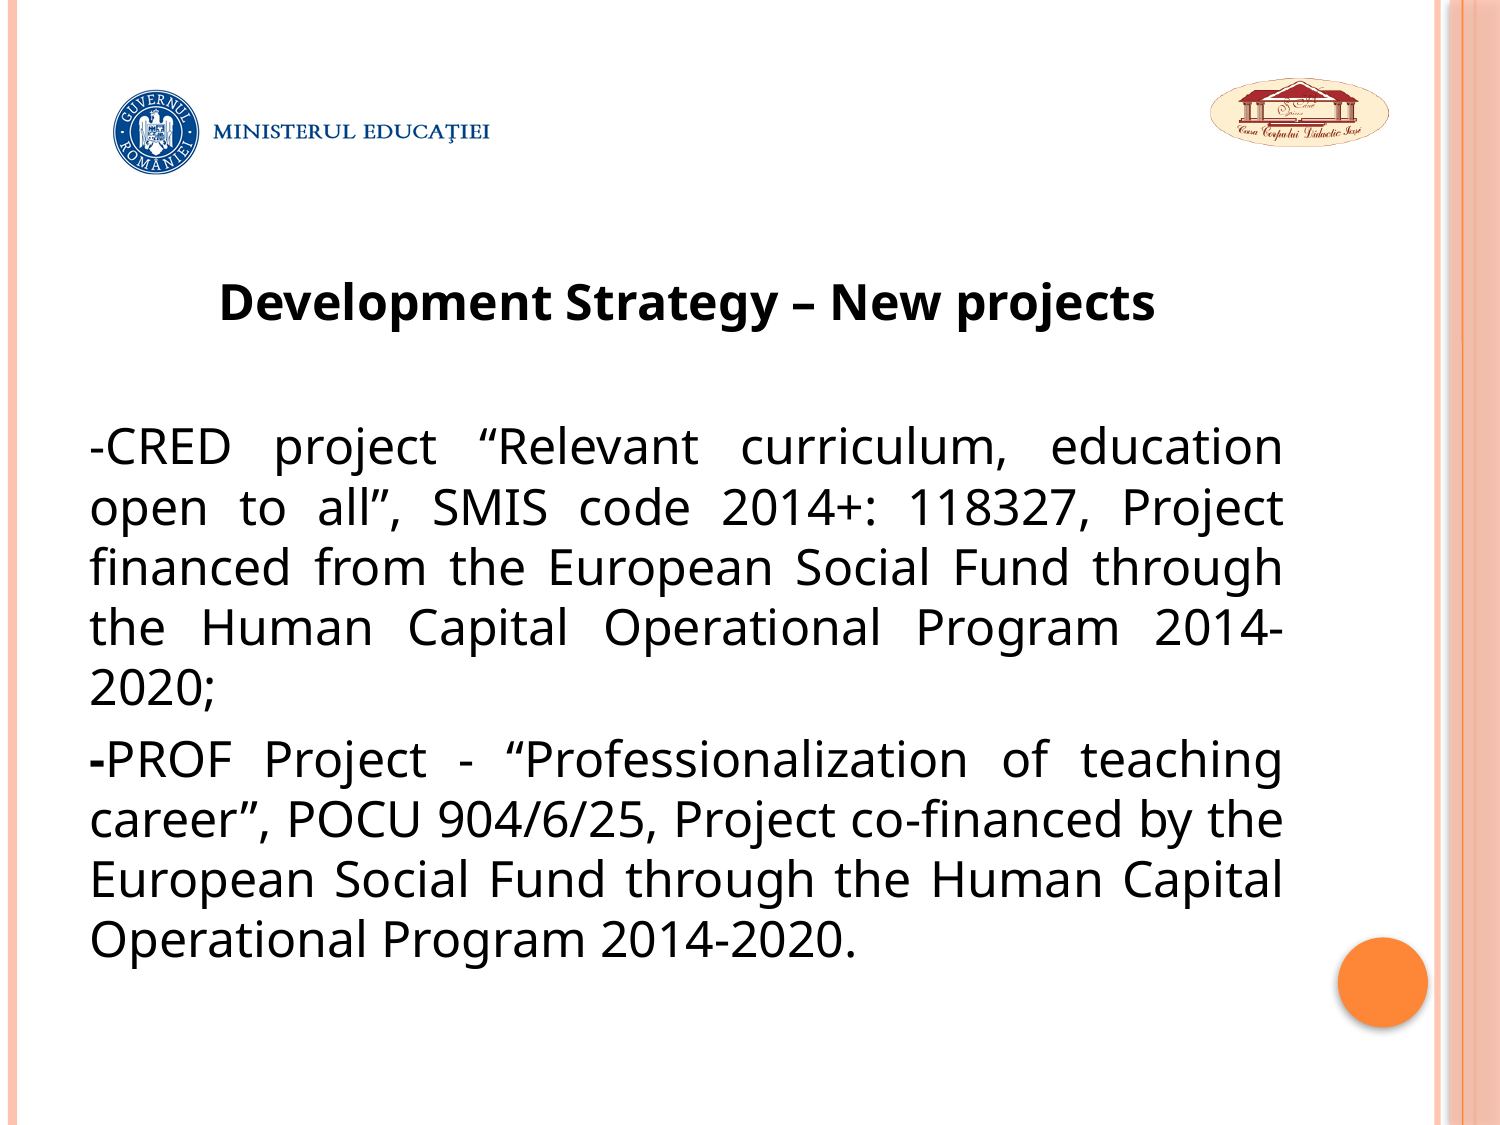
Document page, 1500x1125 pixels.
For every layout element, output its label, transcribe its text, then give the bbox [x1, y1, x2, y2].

picture [111, 89, 491, 175]
picture [1210, 77, 1391, 148]
list Development Strategy – New projects -CRED project “Relevant curriculum, education open to all”, SMIS code 2014+: 118327, Project financed from the European Social Fund through the Human Capital Operational Program 2014-2020; -PROF Project - “Professionalization of teaching career”, POCU 904/6/25, Project co-financed by the European Social Fund through the Human Capital Operational Program 2014-2020. [75, 262, 1300, 1062]
